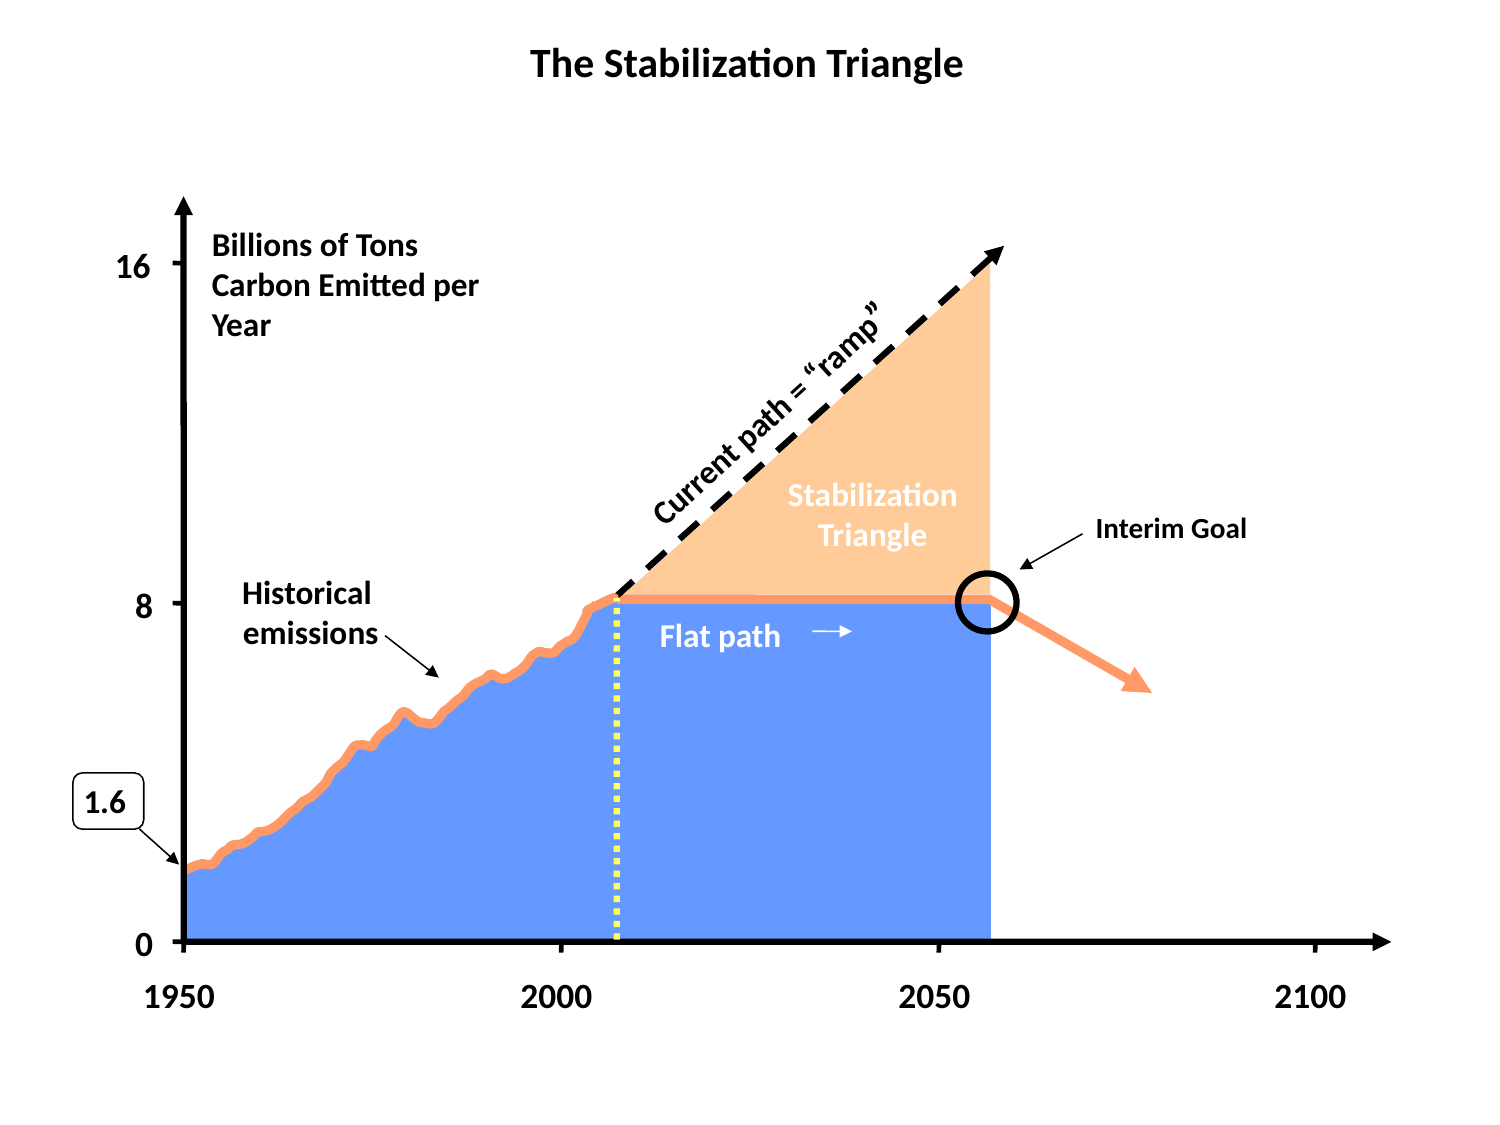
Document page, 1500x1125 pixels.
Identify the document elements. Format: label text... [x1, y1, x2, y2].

text_box [139, 829, 180, 865]
text_box Billions of Tons Carbon Emitted per Year [197, 215, 521, 351]
text_box Flat path [645, 606, 921, 662]
text_box 2000 [520, 972, 593, 1016]
text_box 1950 [142, 972, 215, 1016]
text_box [1015, 614, 1153, 693]
text_box The Stabilization Triangle [515, 28, 980, 94]
text_box 2100 [1274, 972, 1347, 1016]
text_box [1019, 533, 1083, 570]
text_box [72, 772, 144, 830]
text_box Historical emissions [184, 573, 436, 649]
text_box [624, 491, 991, 595]
text_box [1316, 935, 1392, 949]
text_box [812, 625, 853, 638]
text_box 1.6 [68, 772, 81, 828]
text_box 16 [114, 242, 151, 286]
text_box [185, 597, 615, 871]
text_box Current path = “ramp” [623, 0, 1221, 548]
text_box [612, 596, 991, 940]
text_box 2050 [898, 972, 971, 1016]
text_box 8 [135, 582, 154, 626]
text_box [177, 196, 190, 942]
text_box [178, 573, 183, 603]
text_box [990, 245, 1005, 259]
text_box [957, 573, 1017, 632]
text_box [184, 599, 616, 874]
text_box Stabilization Triangle [737, 465, 1009, 561]
text_box Interim Goal [1080, 501, 1307, 552]
text_box [184, 874, 628, 941]
text_box 0 [135, 921, 154, 964]
text_box 1.6 [135, 772, 148, 828]
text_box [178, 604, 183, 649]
text_box [766, 263, 991, 465]
text_box [402, 649, 439, 678]
